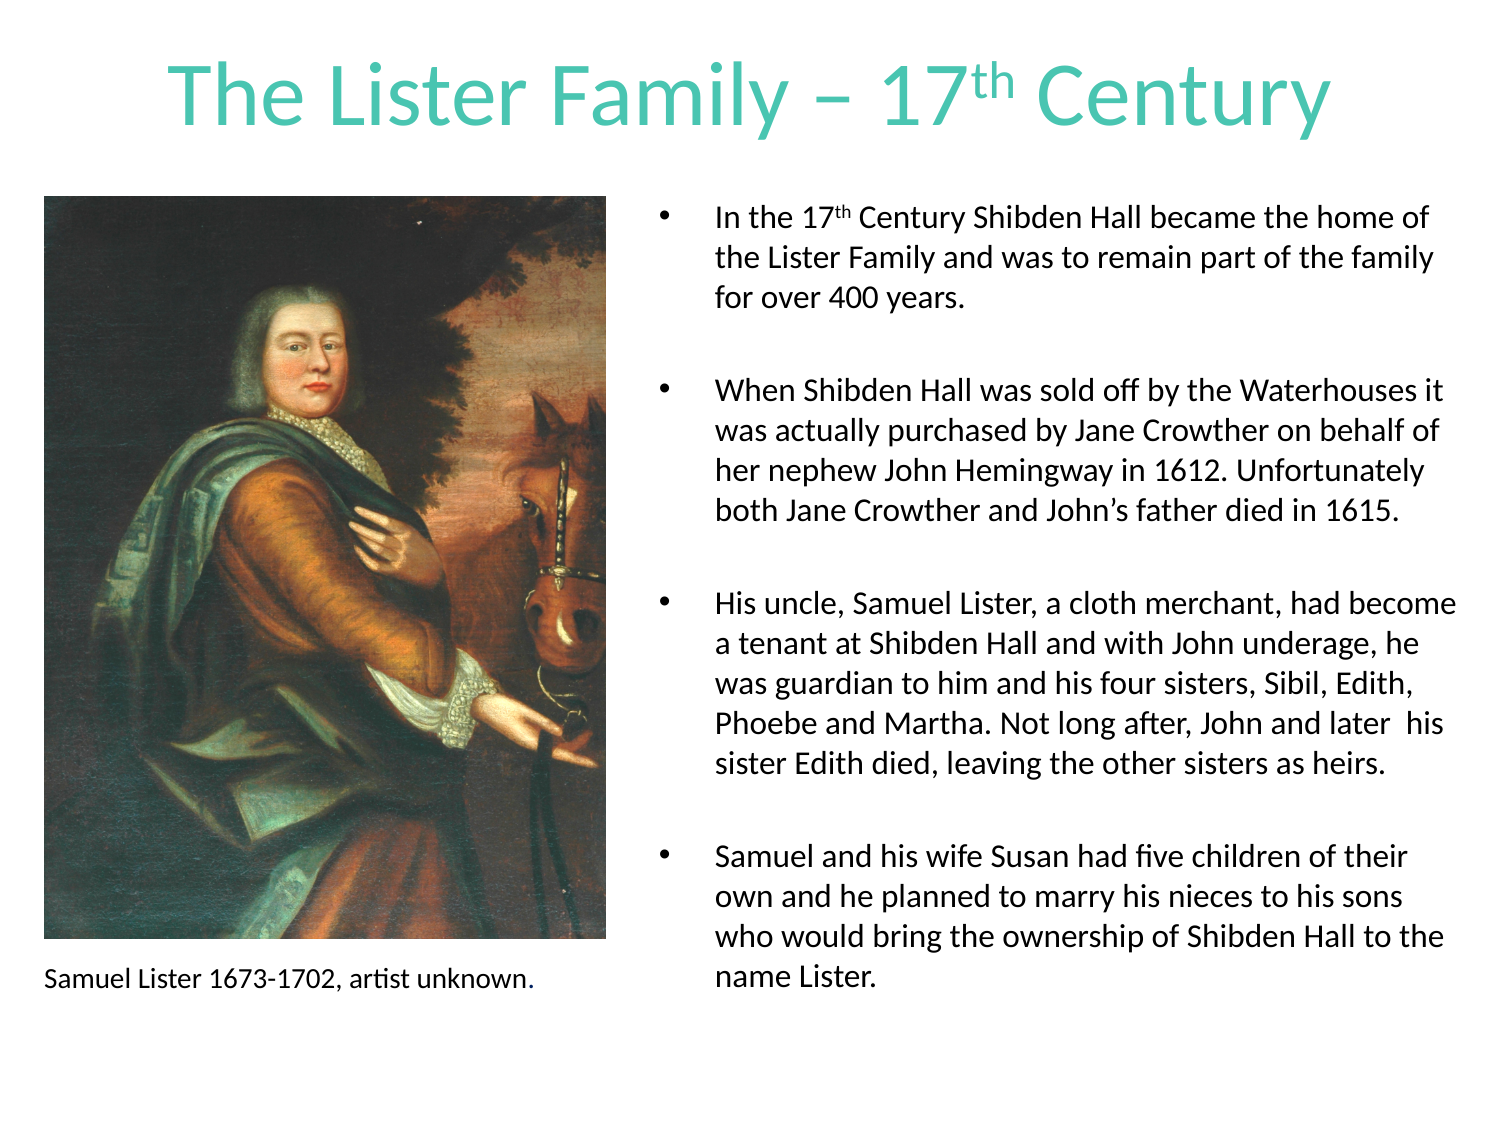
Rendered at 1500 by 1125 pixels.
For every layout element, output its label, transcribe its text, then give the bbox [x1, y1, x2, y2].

list In the 17th Century Shibden Hall became the home of the Lister Family and was to remain part of the family for over 400 years. When Shibden Hall was sold off by the Waterhouses it was actually purchased by Jane Crowther on behalf of her nephew John Hemingway in 1612. Unfortunately both Jane Crowther and John’s father died in 1615. His uncle, Samuel Lister, a cloth merchant, had become a tenant at Shibden Hall and with John underage, he was guardian to him and his four sisters, Sibil, Edith, Phoebe and Martha. Not long after, John and later his sister Edith died, leaving the other sisters as heirs. Samuel and his wife Susan had five children of their own and he planned to marry his nieces to his sons who would bring the ownership of Shibden Hall to the name Lister. [643, 187, 1483, 1049]
title The Lister Family – 17th Century [75, 0, 1425, 183]
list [43, 195, 607, 939]
text_box Samuel Lister 1673-1702, artist unknown. [29, 952, 561, 1002]
